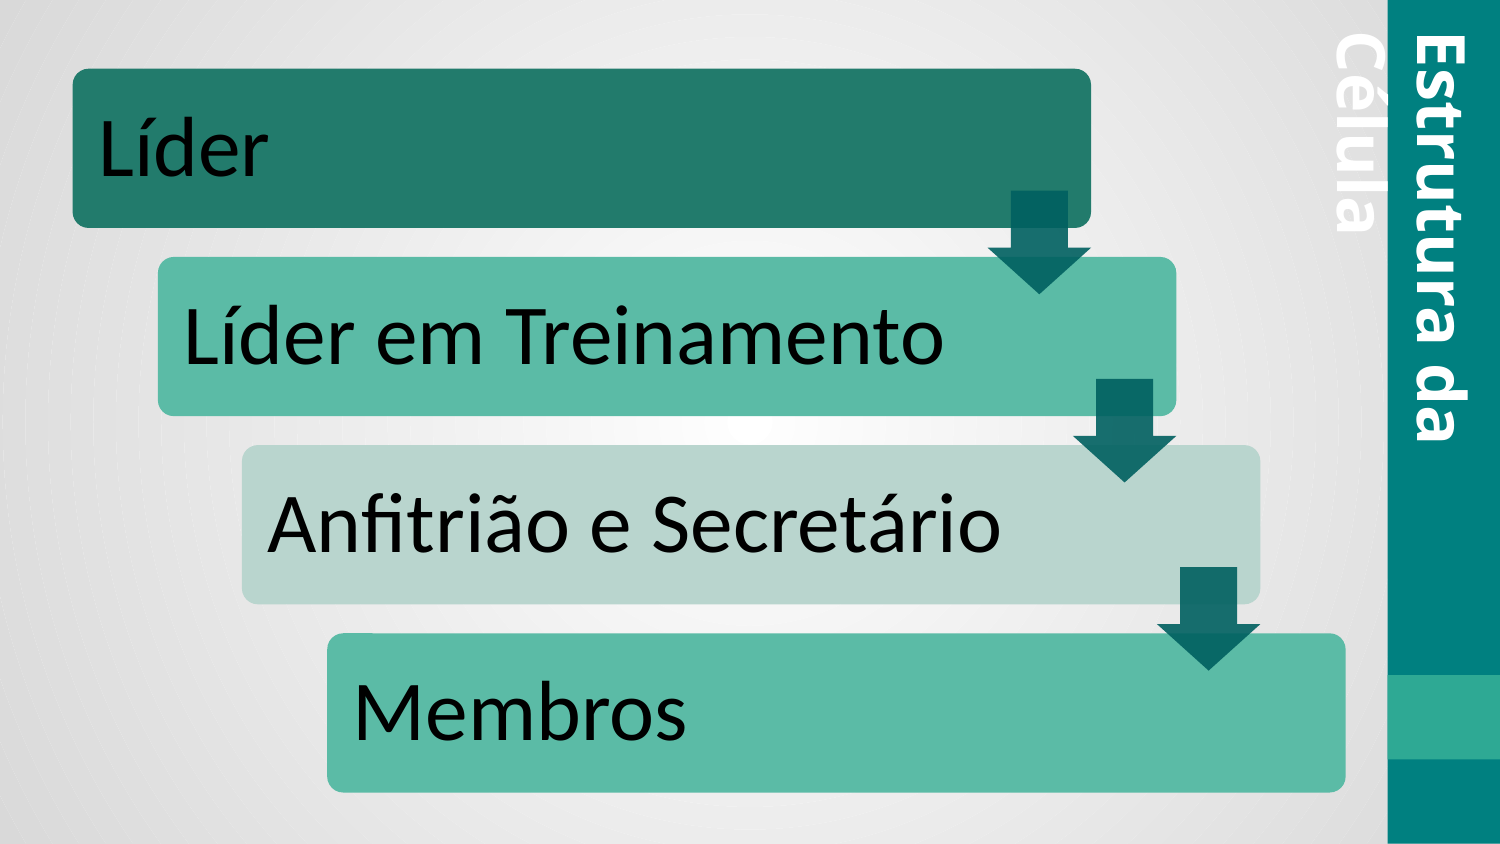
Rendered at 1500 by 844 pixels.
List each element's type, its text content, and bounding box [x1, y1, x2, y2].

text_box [72, 68, 1346, 793]
text_box Estrutura da Célula [1317, 23, 1492, 651]
